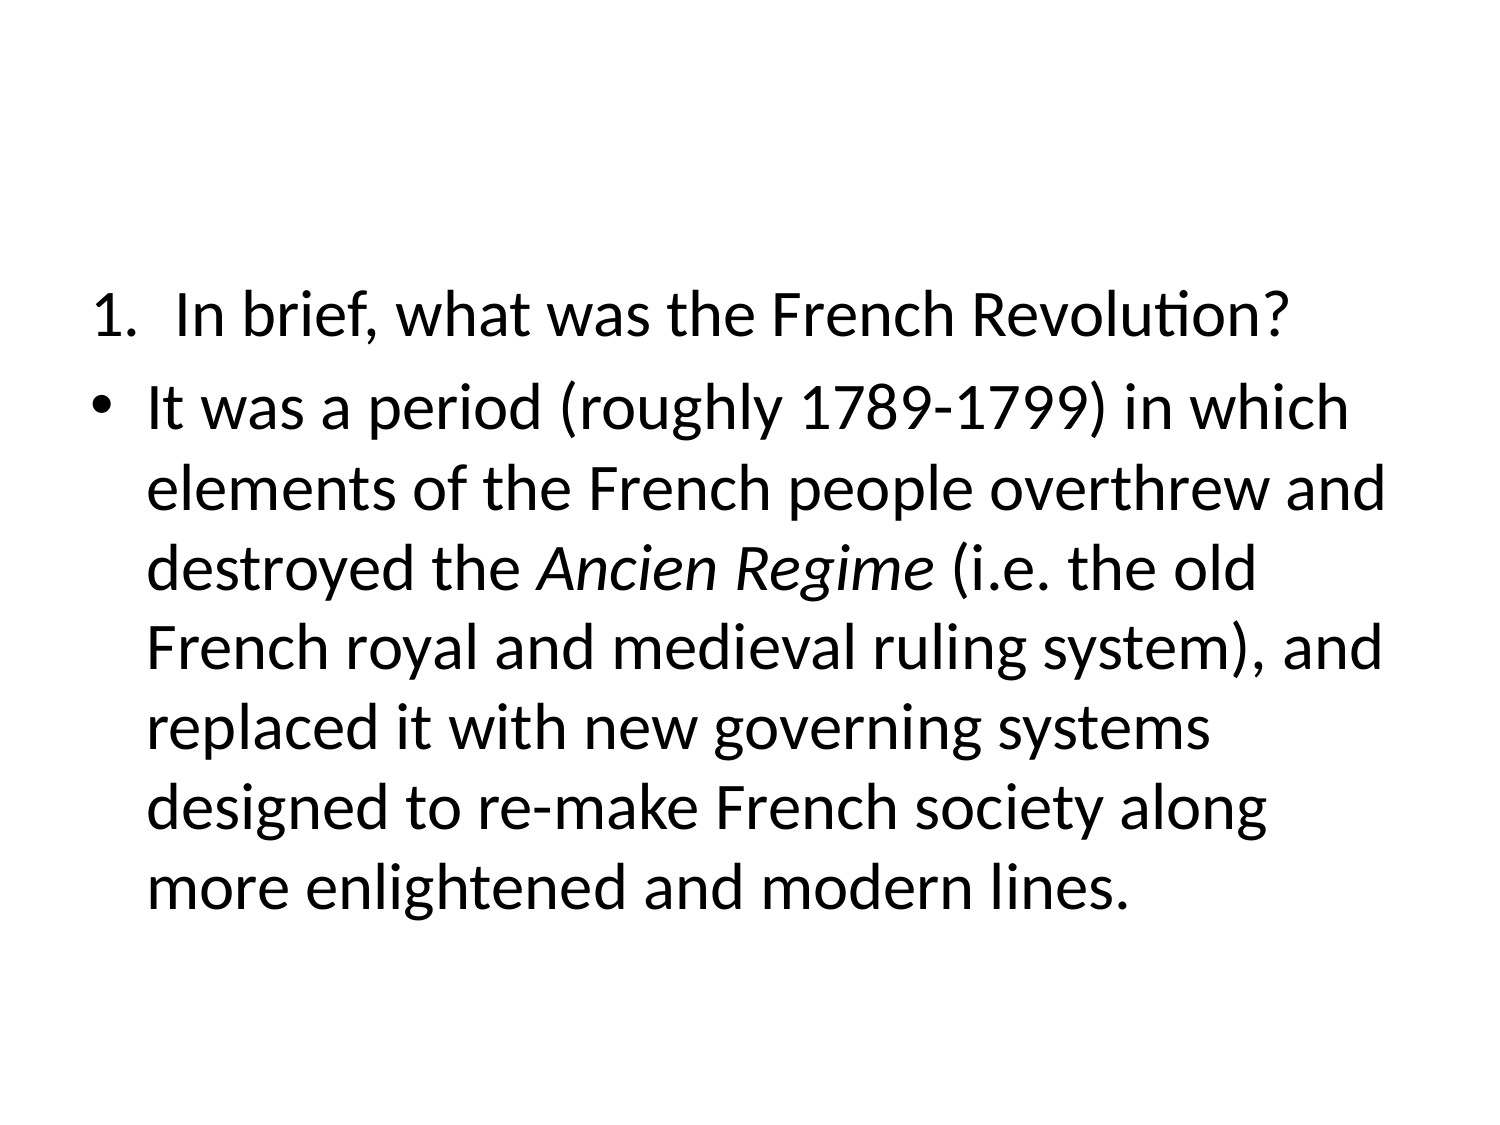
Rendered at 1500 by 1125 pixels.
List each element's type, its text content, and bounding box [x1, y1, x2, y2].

list In brief, what was the French Revolution? It was a period (roughly 1789-1799) in which elements of the French people overthrew and destroyed the Ancien Regime (i.e. the old French royal and medieval ruling system), and replaced it with new governing systems designed to re-make French society along more enlightened and modern lines. [75, 262, 1425, 1005]
